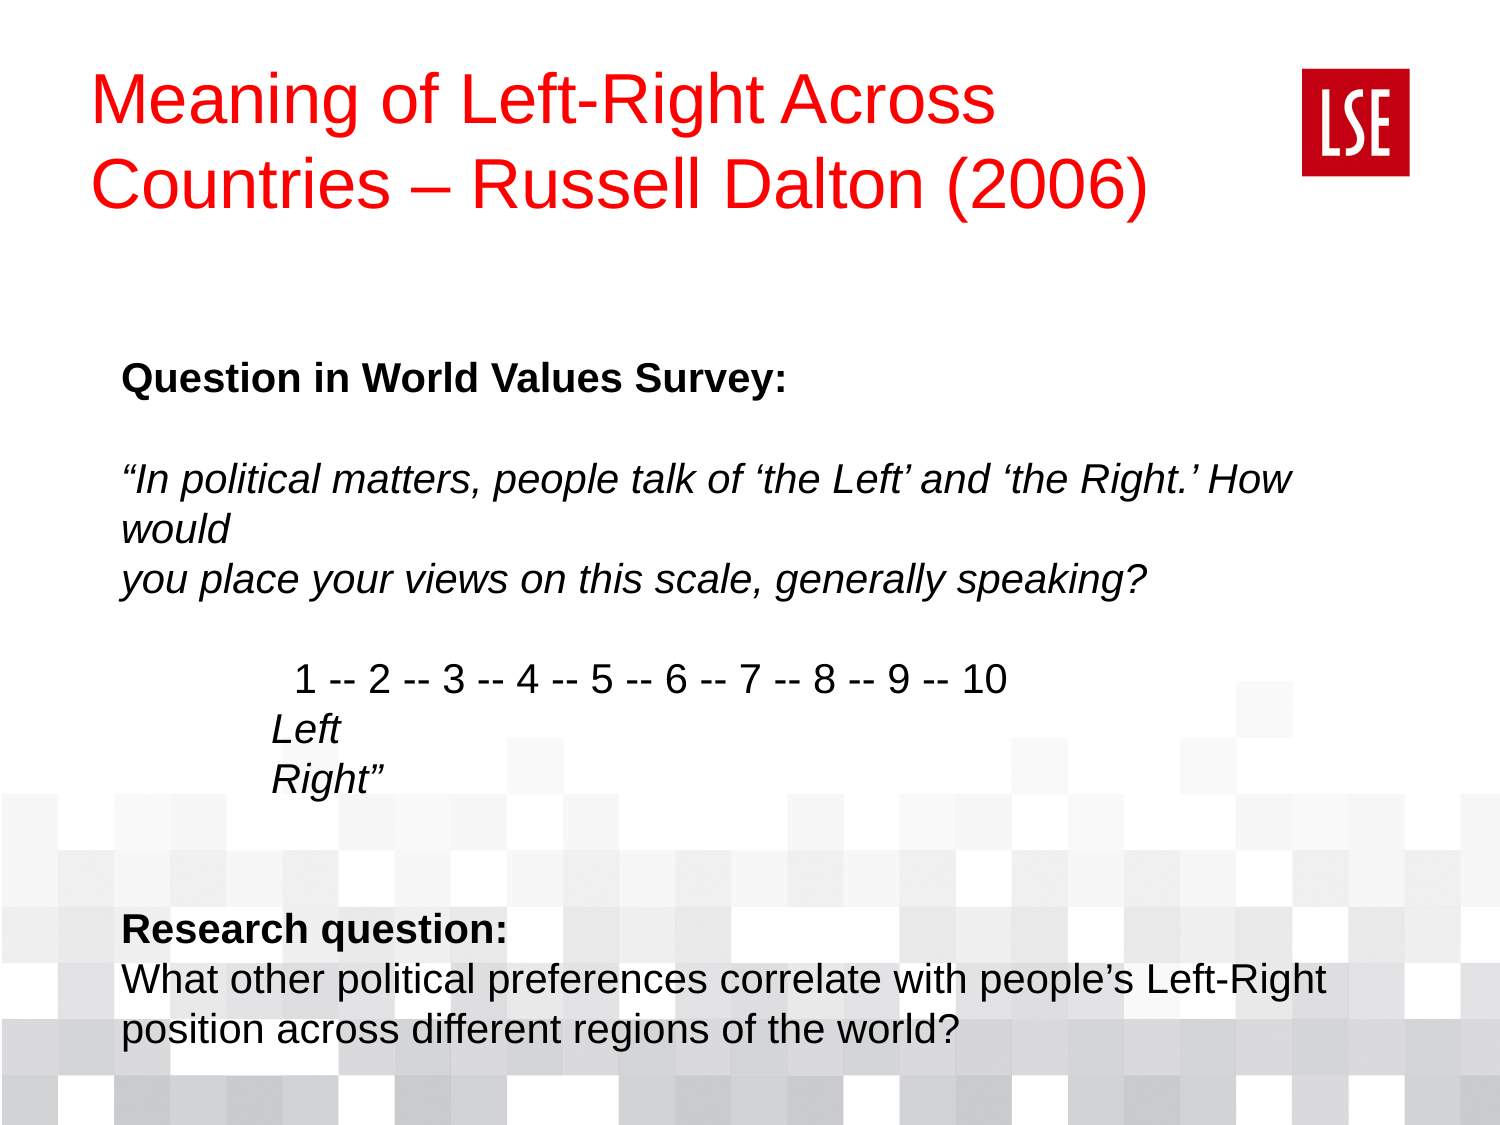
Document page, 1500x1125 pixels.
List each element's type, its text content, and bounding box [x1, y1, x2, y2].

title Meaning of Left-Right Across Countries – Russell Dalton (2006) [75, 45, 1425, 274]
text_box Question in World Values Survey: “In political matters, people talk of ‘the Left’ and ‘the Right.’ How would you place your views on this scale, generally speaking? 1 -- 2 -- 3 -- 4 -- 5 -- 6 -- 7 -- 8 -- 9 -- 10 Left Right” Research question: What other political preferences correlate with people’s Left-Right position across different regions of the world? [106, 343, 1353, 1059]
picture [0, 0, 1500, 1125]
